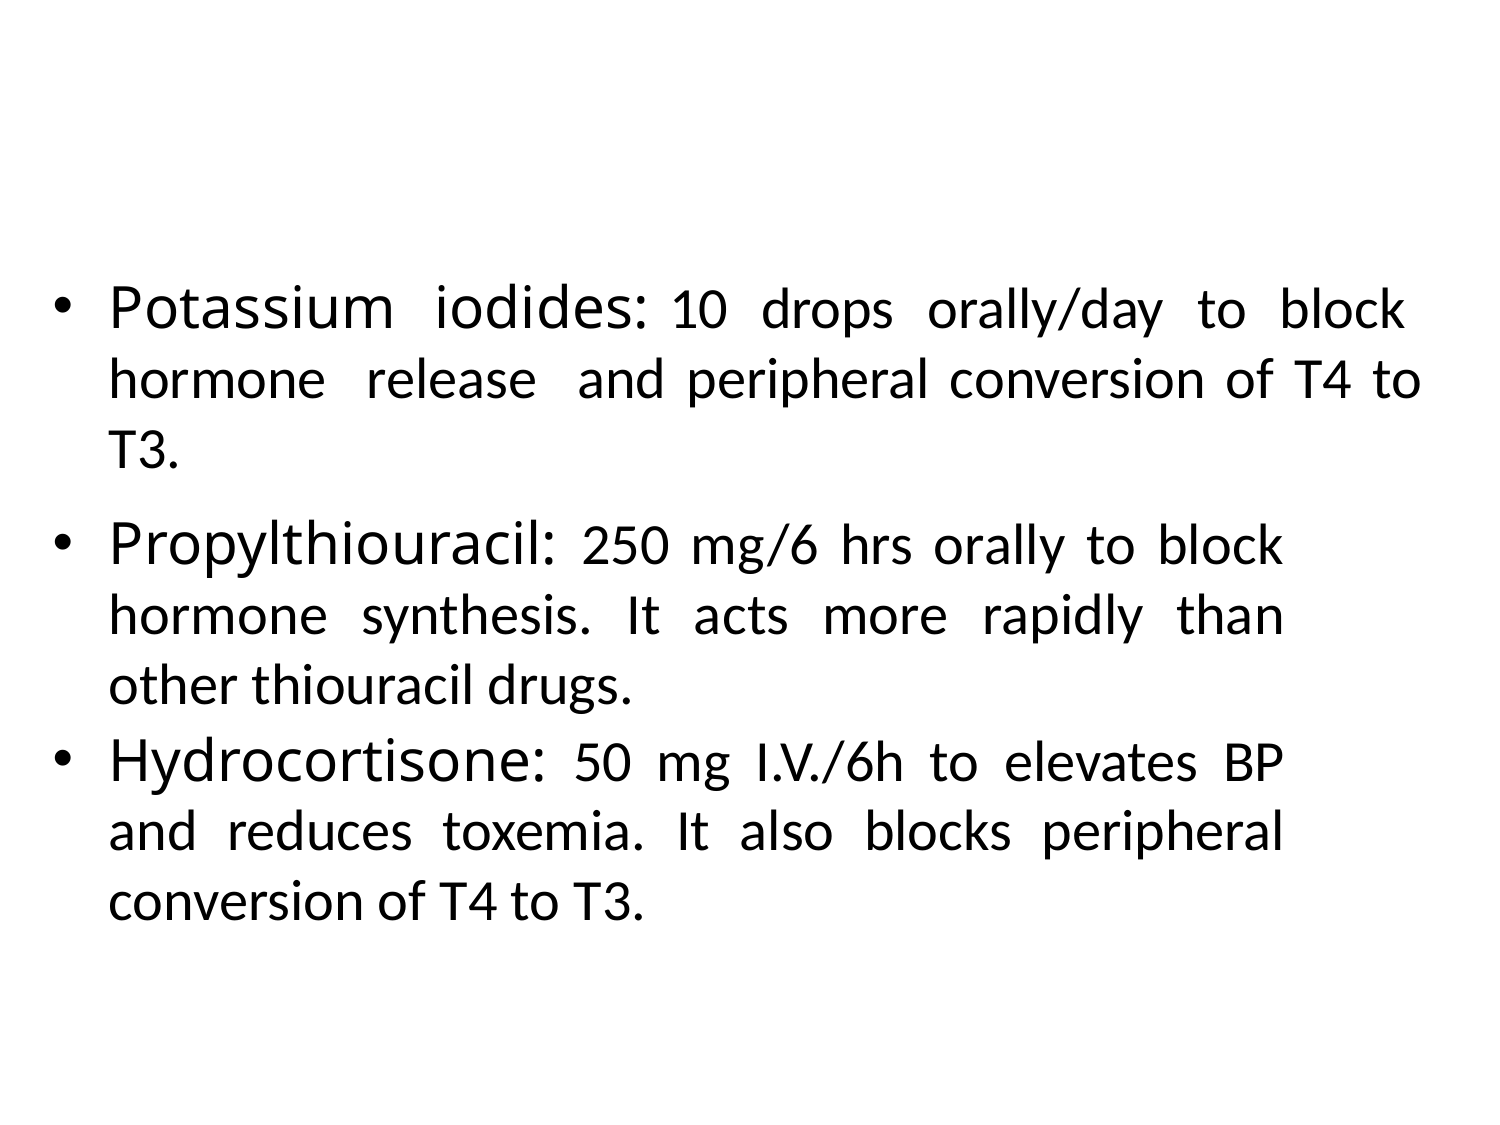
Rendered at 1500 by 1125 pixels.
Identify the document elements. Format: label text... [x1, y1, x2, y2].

list Potassium iodides: 10 drops orally/day to block hormone release and peripheral conversion of T4 to T3. Propylthiouracil: 250 mg/6 hrs orally to block hormone synthesis. It acts more rapidly than other thiouracil drugs. Hydrocortisone: 50 mg I.V./6h to elevates BP and reduces toxemia. It also blocks peripheral conversion of T4 to T3. [37, 262, 1438, 1005]
